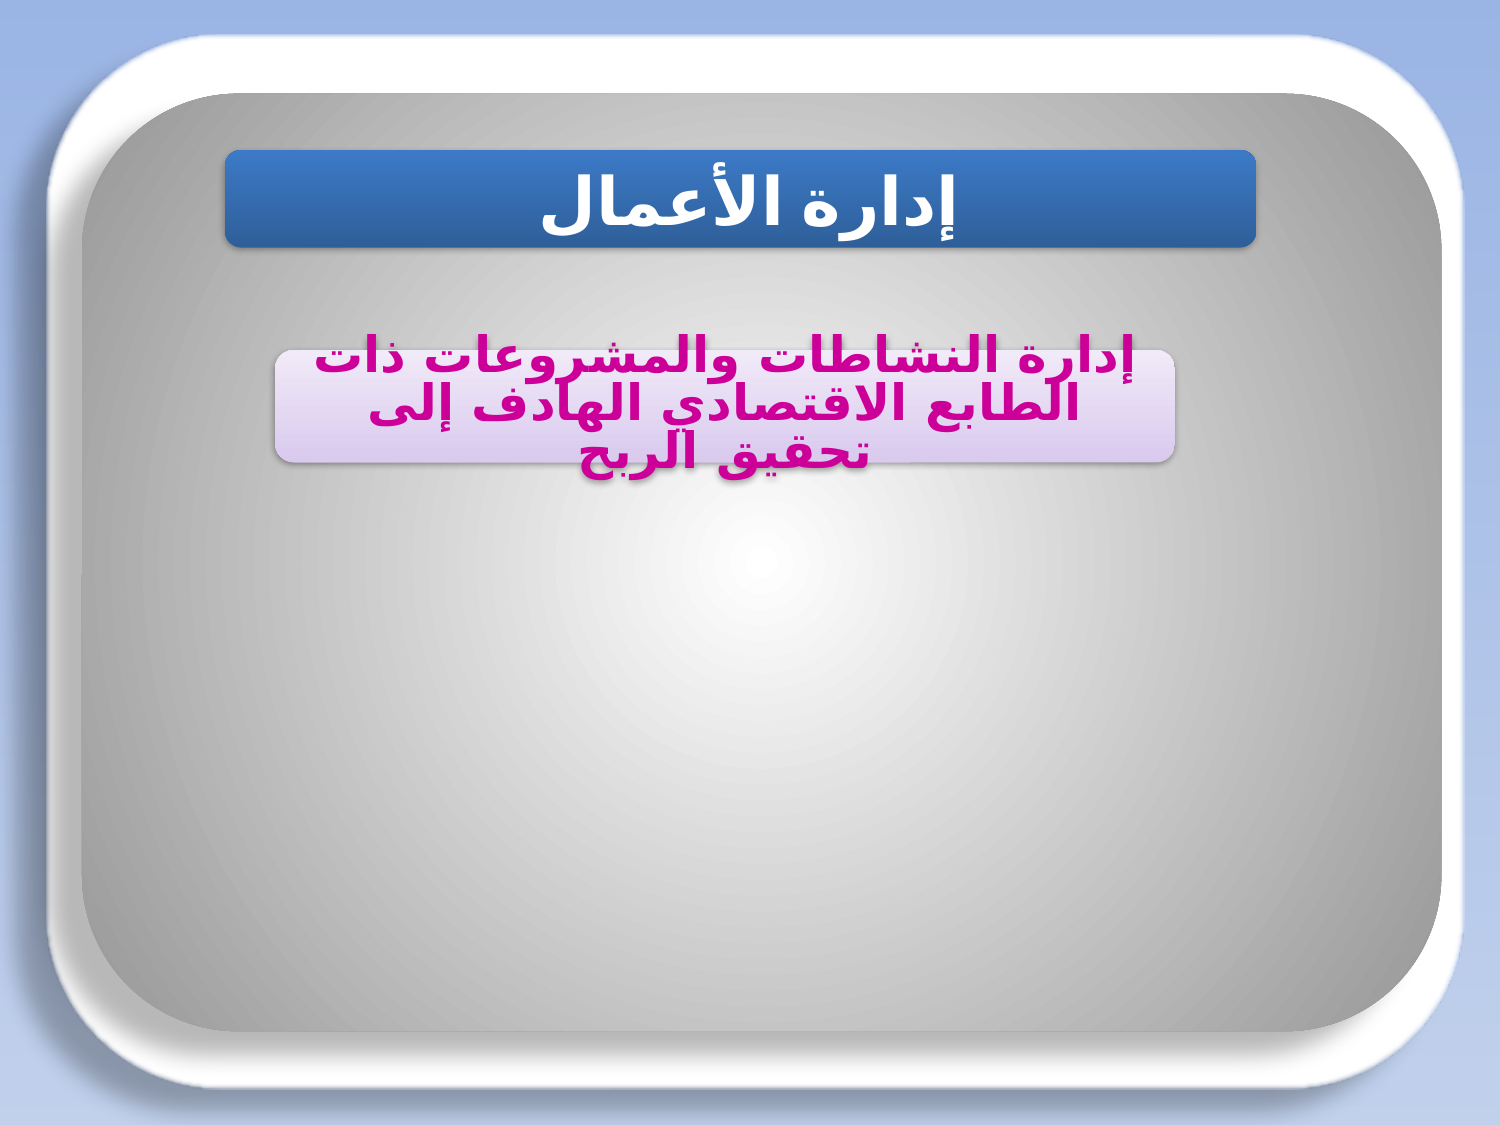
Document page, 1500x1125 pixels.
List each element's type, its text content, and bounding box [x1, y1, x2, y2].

text_box إدارة النشاطات والمشروعات ذات الطابع الاقتصادي الهادف إلى تحقيق الربح [274, 349, 1176, 464]
text_box [49, 34, 1468, 1089]
text_box إدارة الأعمال [224, 149, 1257, 248]
footer اعداد / أ. غادة الرشيد [512, 1042, 988, 1103]
text_box [0, 0, 1500, 1125]
text_box [79, 91, 1444, 1034]
